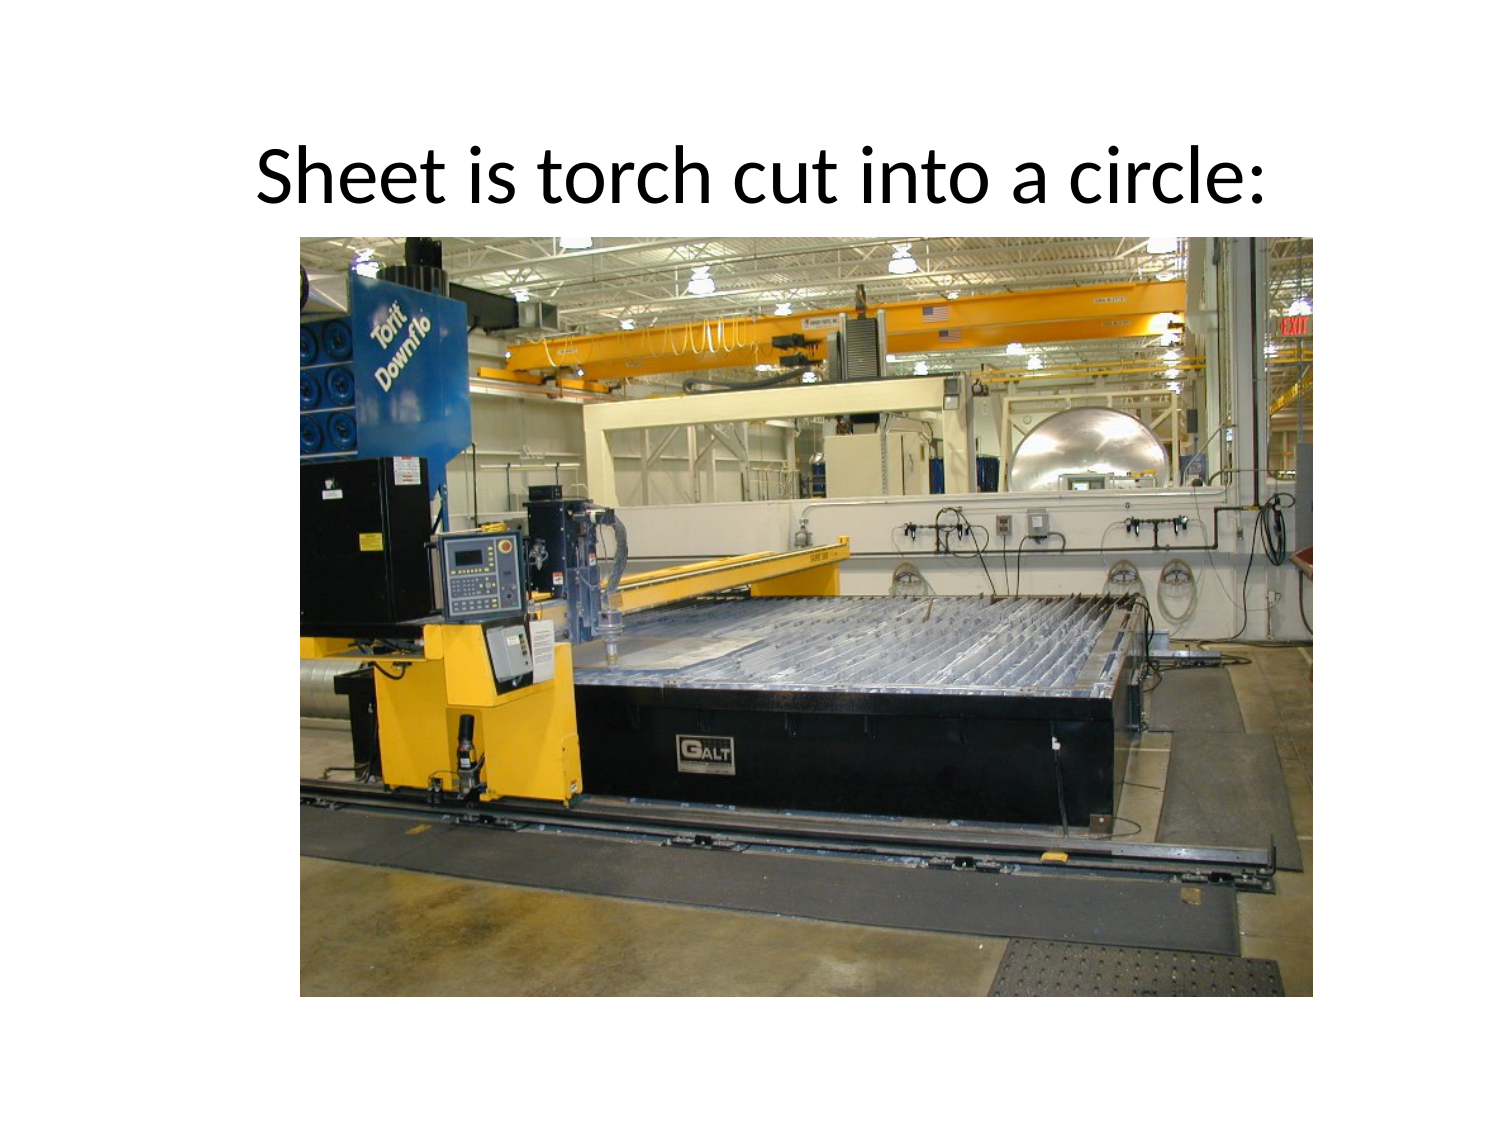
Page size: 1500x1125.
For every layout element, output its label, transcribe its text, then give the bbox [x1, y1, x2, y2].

picture [299, 237, 1313, 998]
list Sheet is torch cut into a circle: [137, 112, 1388, 225]
